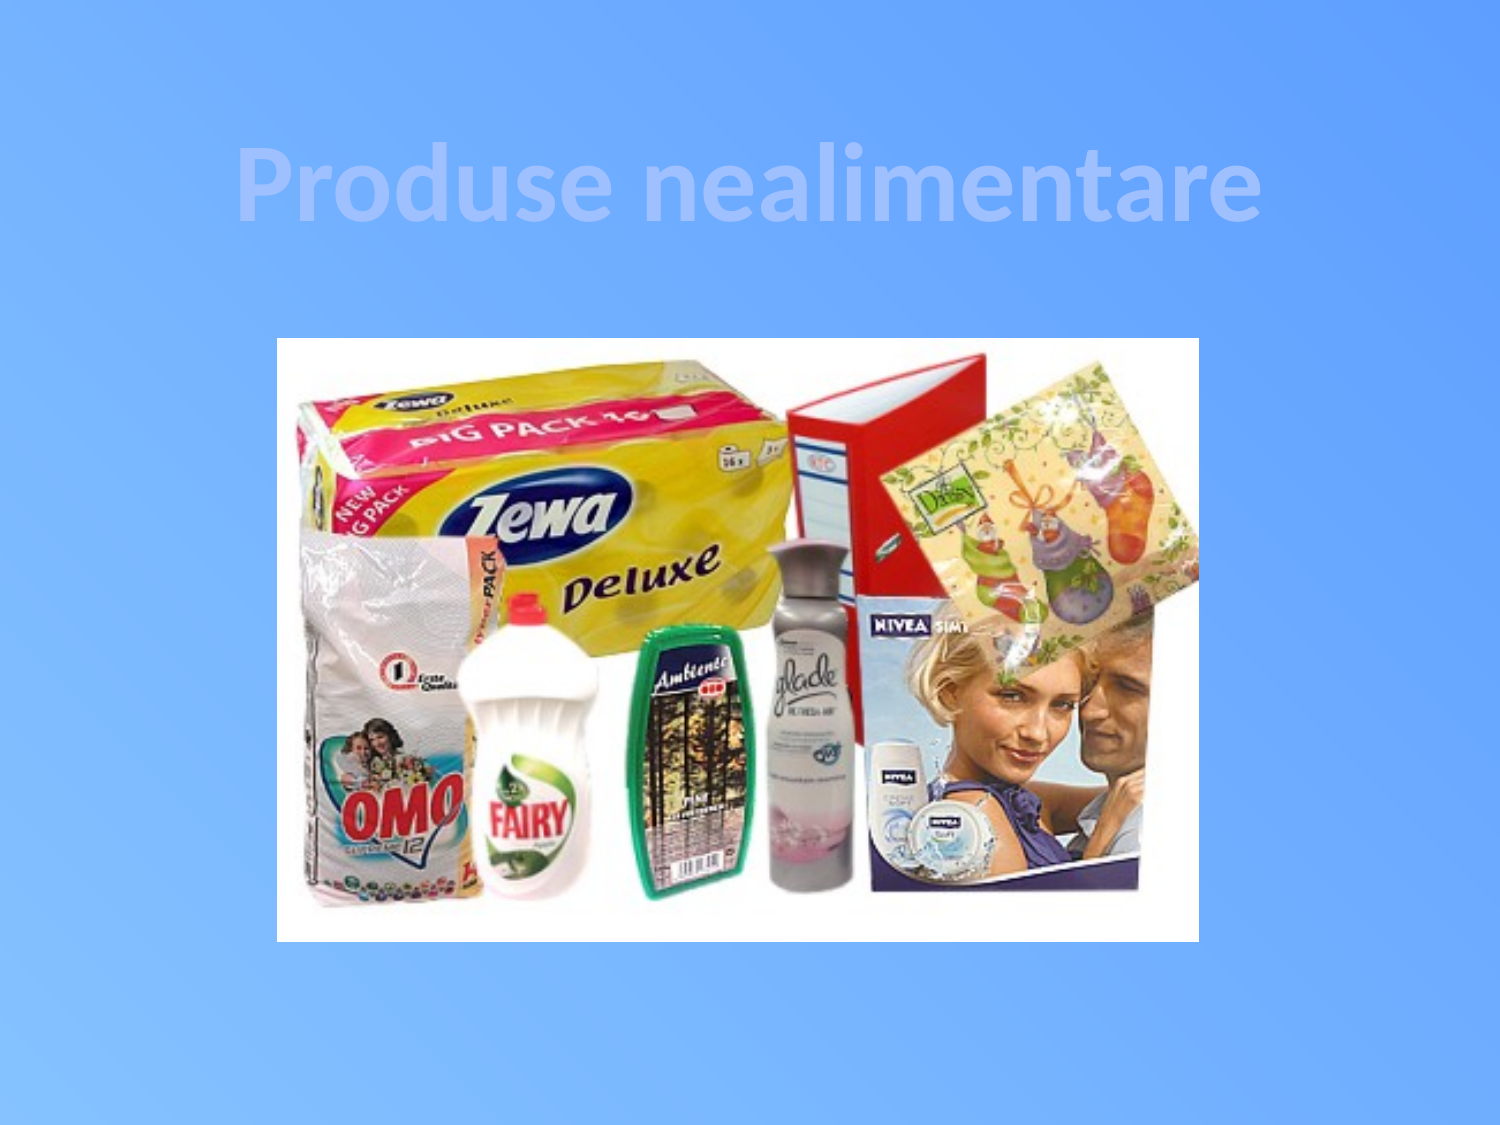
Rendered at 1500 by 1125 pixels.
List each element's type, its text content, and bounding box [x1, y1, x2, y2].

text_box Produse nealimentare [219, 101, 1281, 252]
picture [277, 337, 1200, 942]
